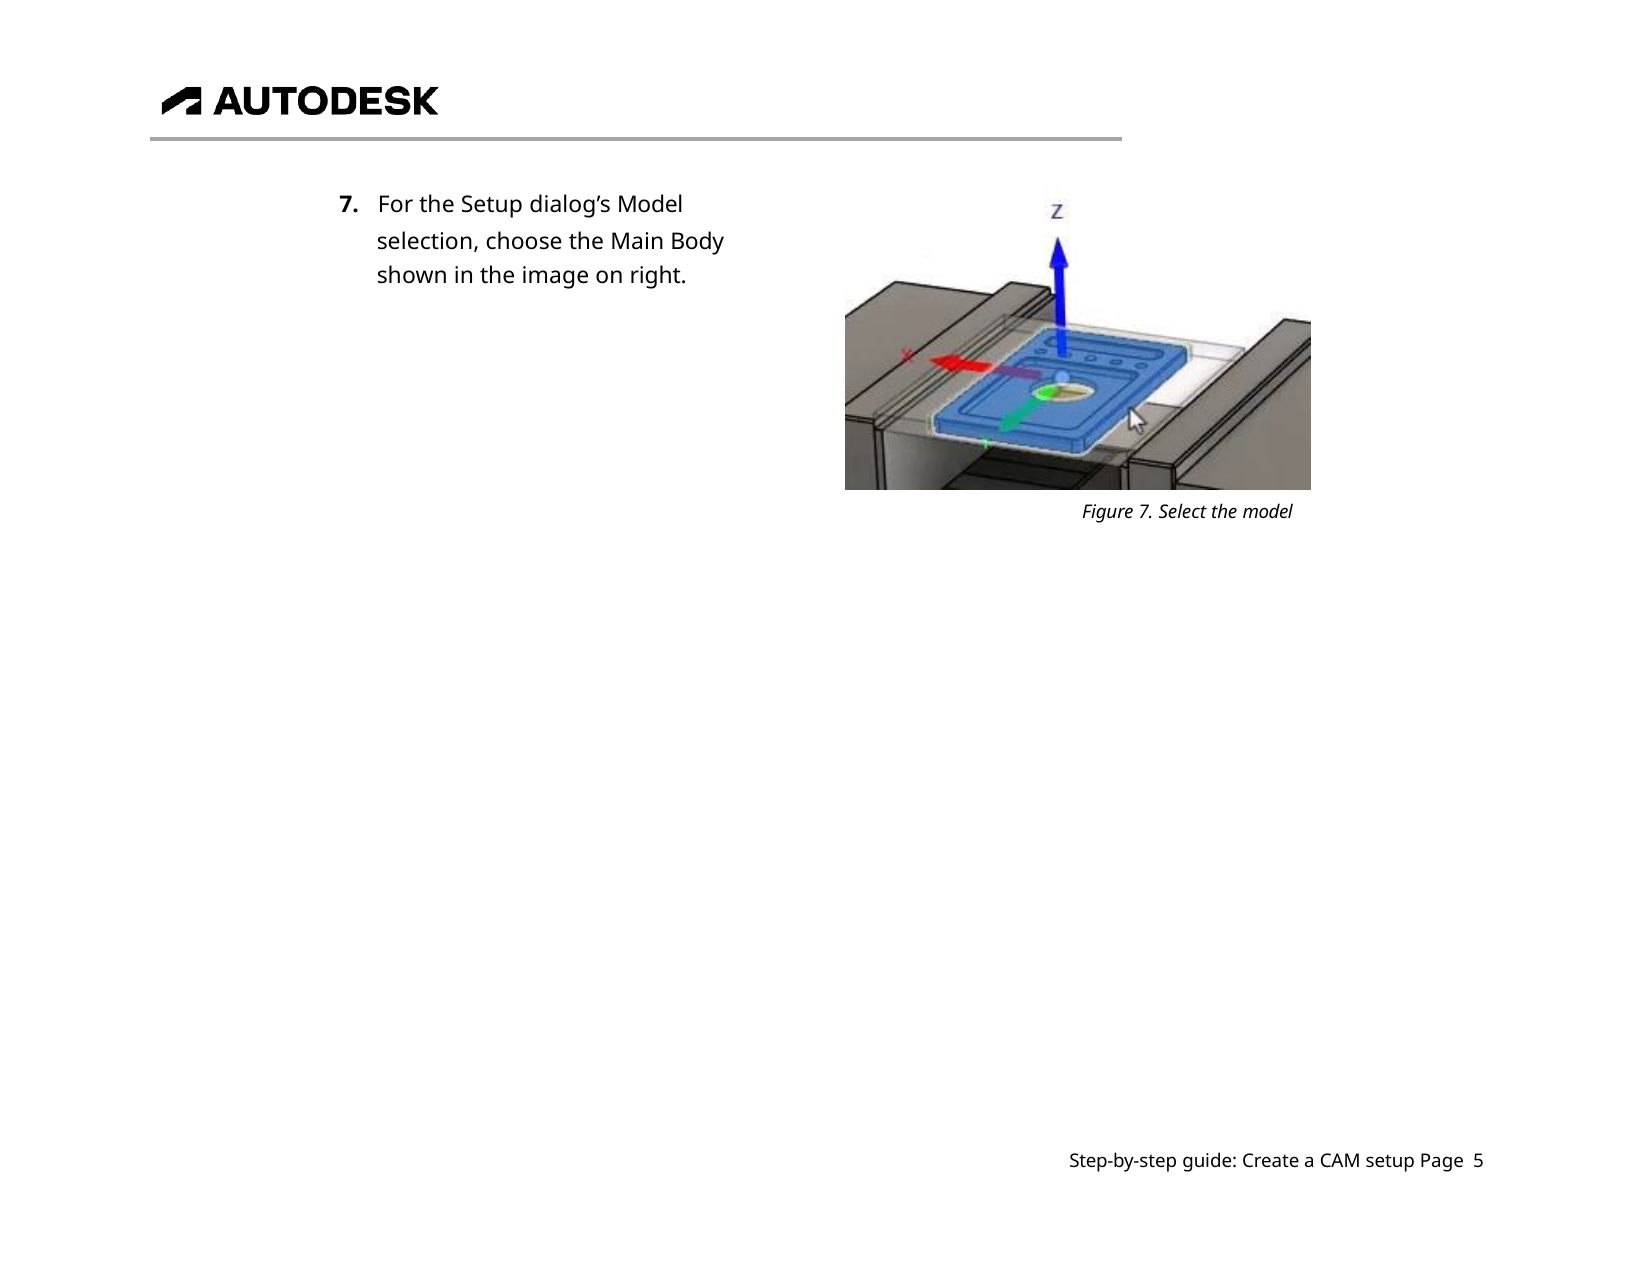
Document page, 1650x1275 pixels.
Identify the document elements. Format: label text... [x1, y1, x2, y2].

picture [161, 86, 439, 115]
slide_number Step-by-step guide: Create a CAM setup Page 10 [1067, 1145, 1509, 1275]
table_header 7. For the Setup dialog’s Model selection, choose the Main Body shown in the image on right. [334, 187, 785, 535]
table_header Figure 7. Select the model [785, 187, 1316, 535]
picture [844, 186, 1311, 490]
